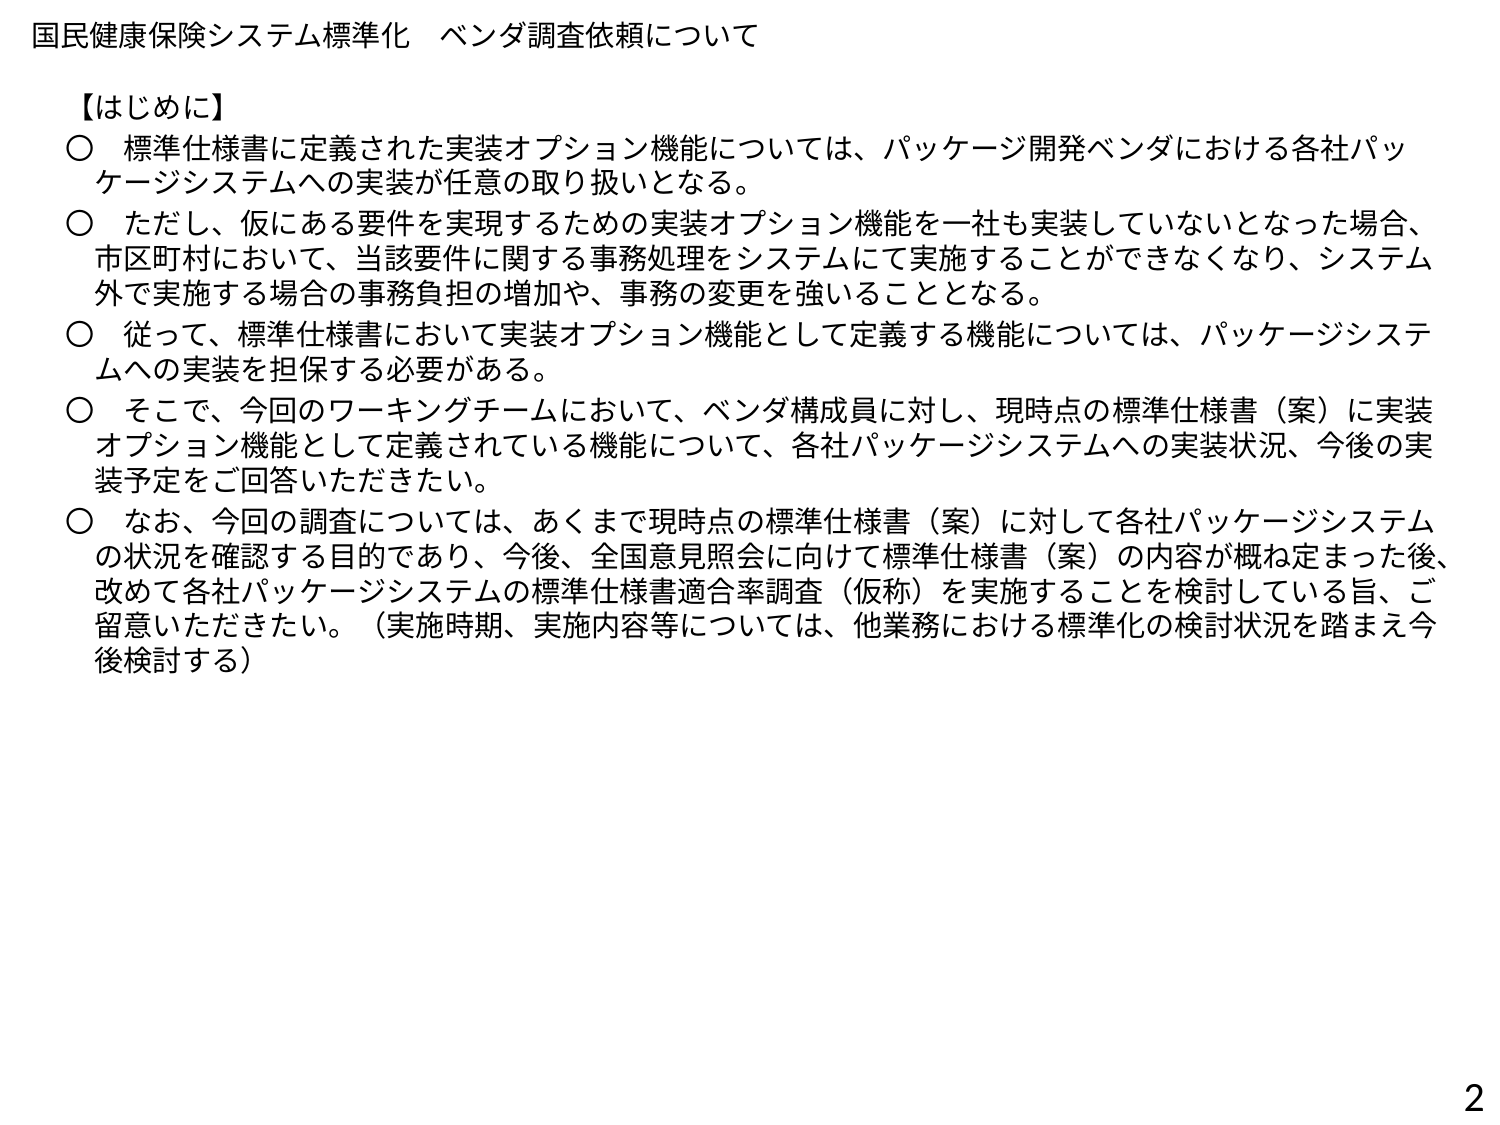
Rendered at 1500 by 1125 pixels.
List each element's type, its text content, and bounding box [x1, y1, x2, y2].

slide_number 2 [1149, 1065, 1500, 1125]
text_box 国民健康保険システム標準化 ベンダ調査依頼について [16, 2, 1440, 96]
text_box 【はじめに】 〇 標準仕様書に定義された実装オプション機能については、パッケージ開発ベンダにおける各社パッケージシステムへの実装が任意の取り扱いとなる。 〇 ただし、仮にある要件を実現するための実装オプション機能を一社も実装していないとなった場合、市区町村において、当該要件に関する事務処理をシステムにて実施することができなくなり、システム外で実施する場合の事務負担の増加や、事務の変更を強いることとなる。 〇 従って、標準仕様書において実装オプション機能として定義する機能については、パッケージシステムへの実装を担保する必要がある。 〇 そこで、今回のワーキングチームにおいて、ベンダ構成員に対し、現時点の標準仕様書（案）に実装オプション機能として定義されている機能について、各社パッケージシステムへの実装状況、今後の実装予定をご回答いただきたい。 〇 なお、今回の調査については、あくまで現時点の標準仕様書（案）に対して各社パッケージシステムの状況を確認する目的であり、今後、全国意見照会に向けて標準仕様書（案）の内容が概ね定まった後、改めて各社パッケージシステムの標準仕様書適合率調査（仮称）を実施することを検討している旨、ご留意いただきたい。（実施時期、実施内容等については、他業務における標準化の検討状況を踏まえ今後検討する） [50, 74, 1473, 190]
